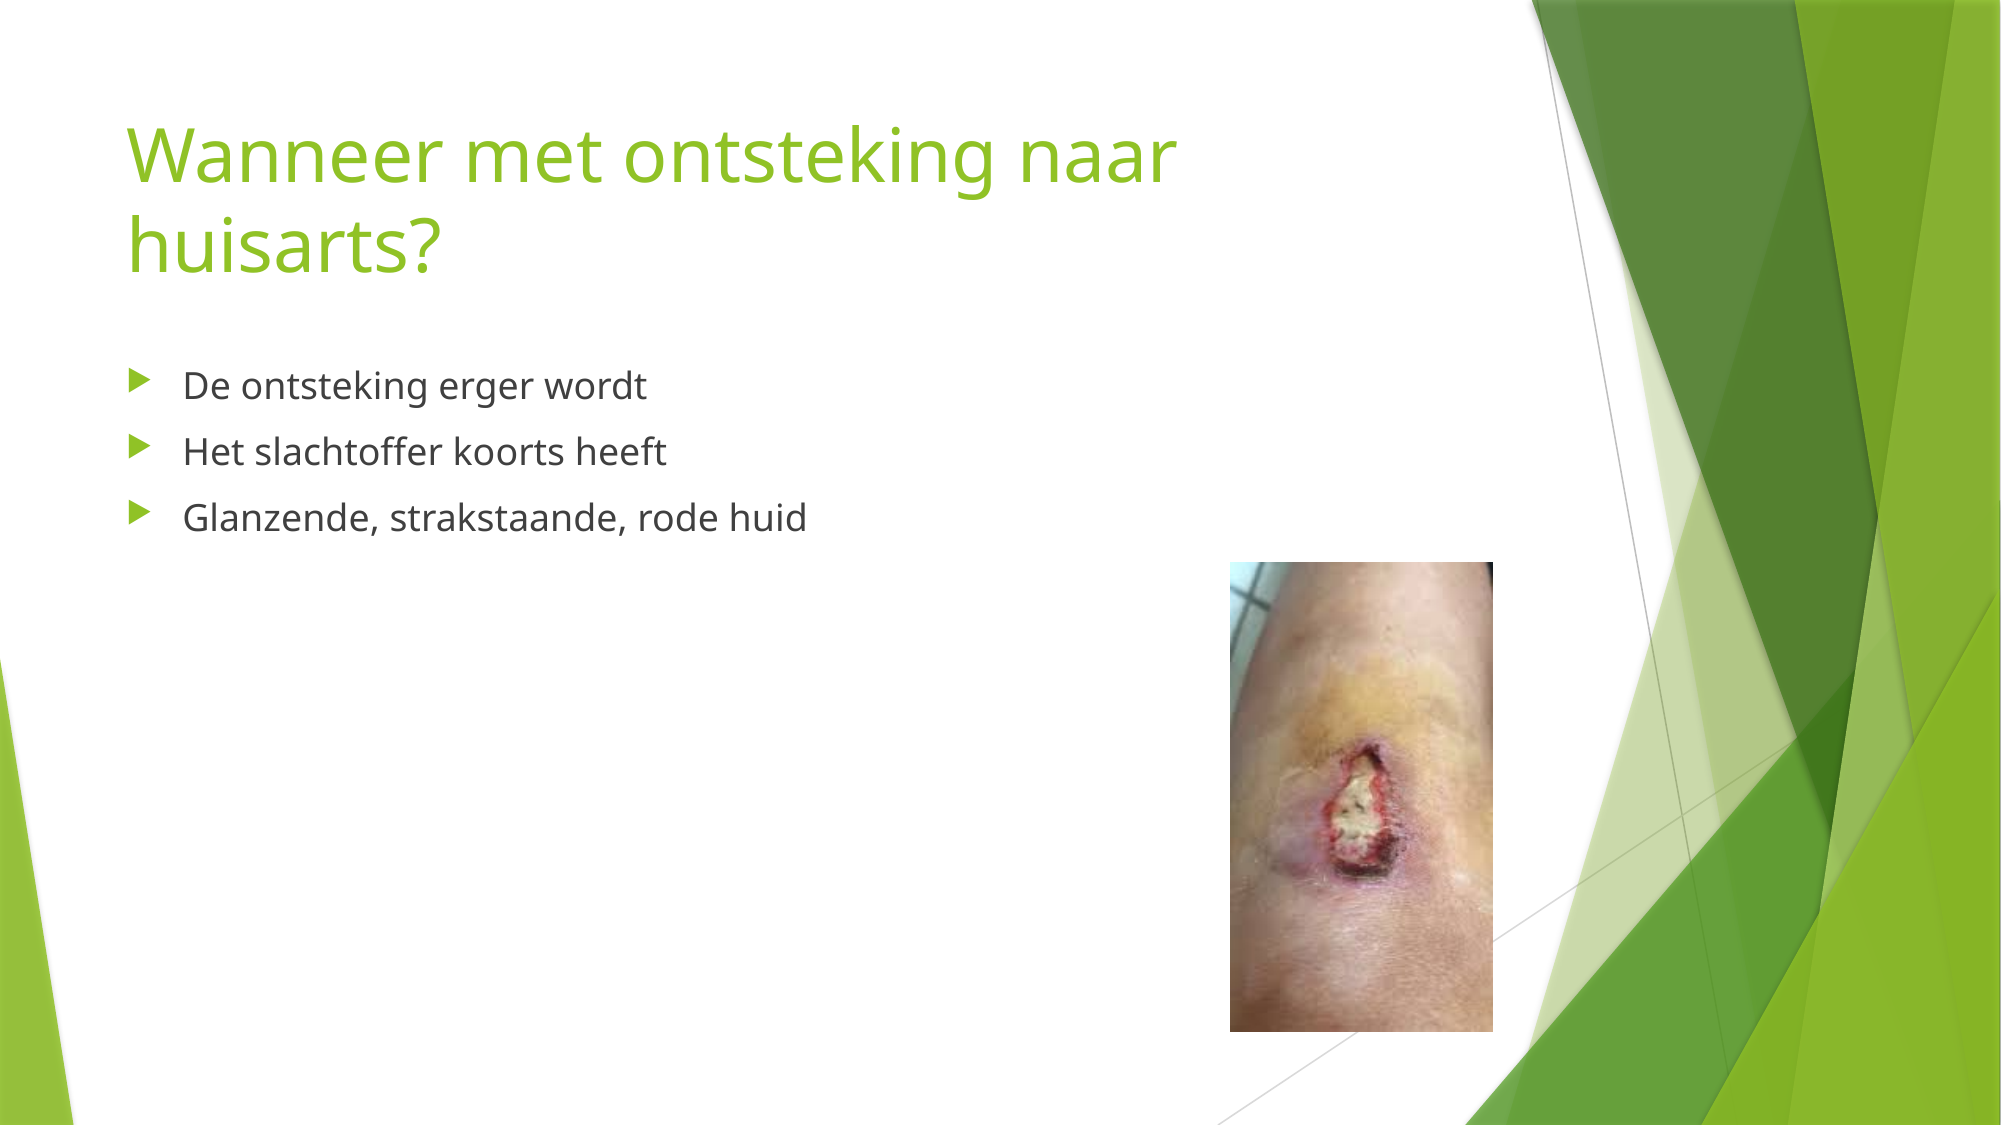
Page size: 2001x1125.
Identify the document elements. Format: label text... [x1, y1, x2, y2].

title Wanneer met ontsteking naar huisarts? [111, 99, 1522, 317]
picture [1229, 561, 1494, 1032]
list De ontsteking erger wordt Het slachtoffer koorts heeft Glanzende, strakstaande, rode huid [111, 354, 1522, 992]
